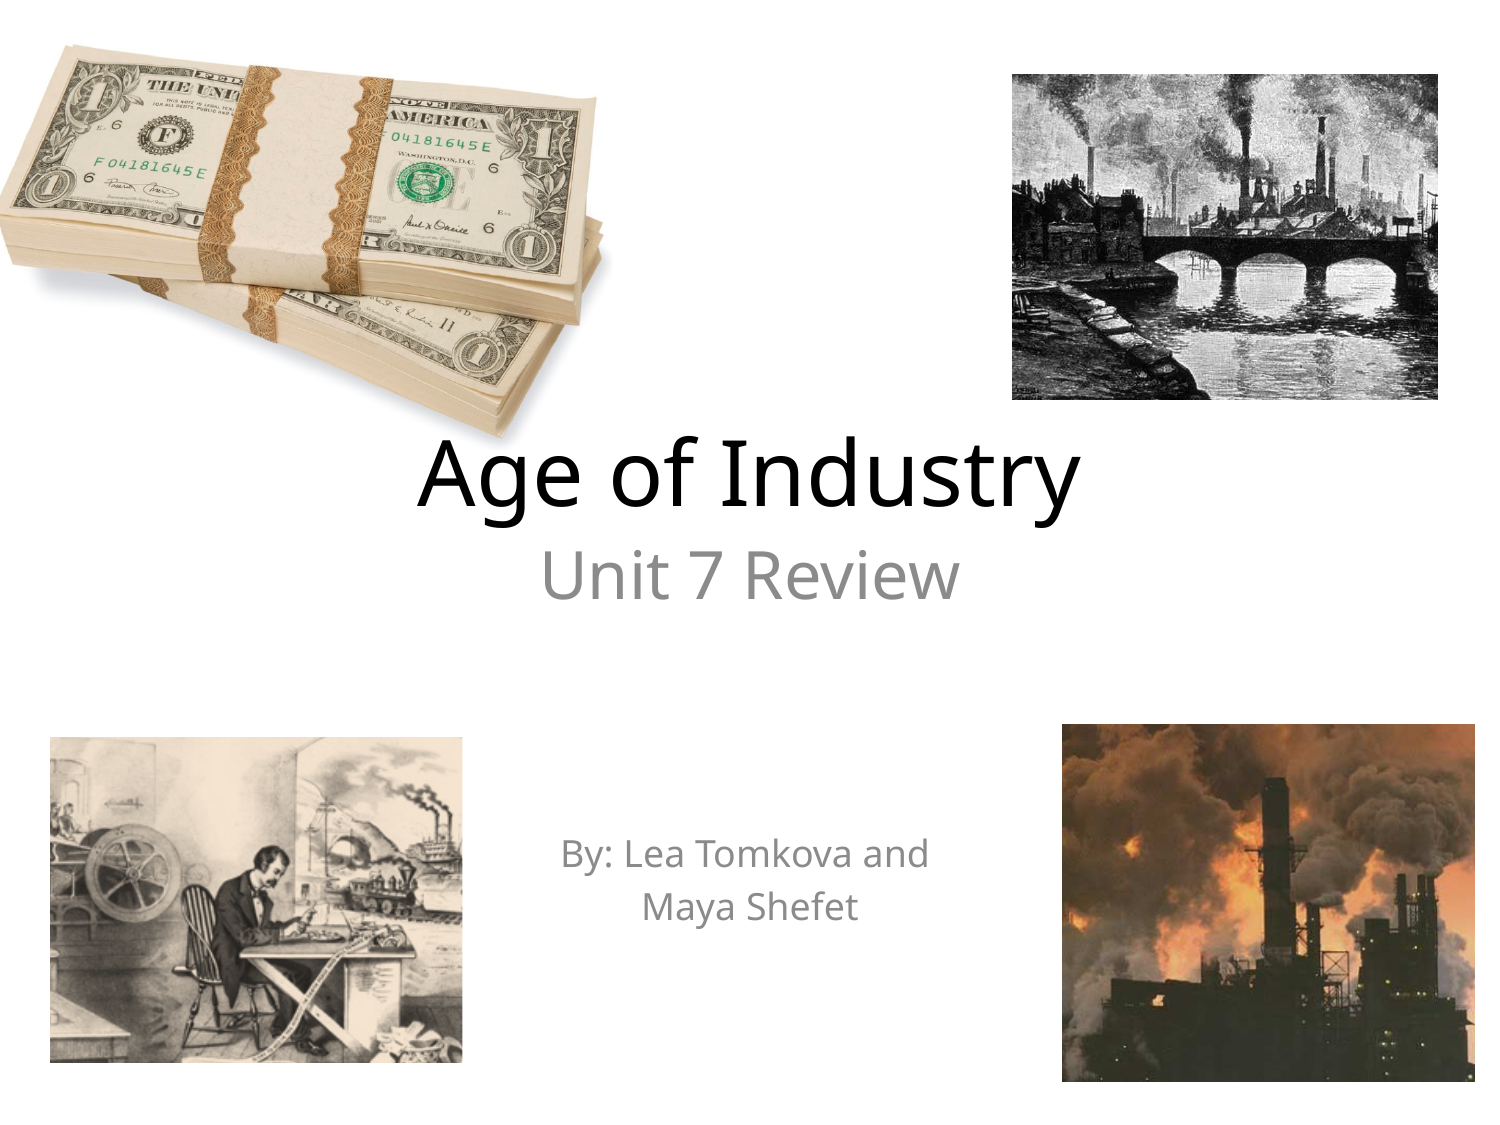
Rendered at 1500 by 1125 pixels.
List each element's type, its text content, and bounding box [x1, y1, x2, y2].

picture [49, 737, 463, 1063]
picture [1062, 724, 1476, 1082]
subtitle Unit 7 Review By: Lea Tomkova and Maya Shefet [225, 525, 1275, 1088]
picture [0, 37, 613, 451]
picture [1012, 74, 1438, 400]
title Age of Industry [112, 349, 1388, 591]
